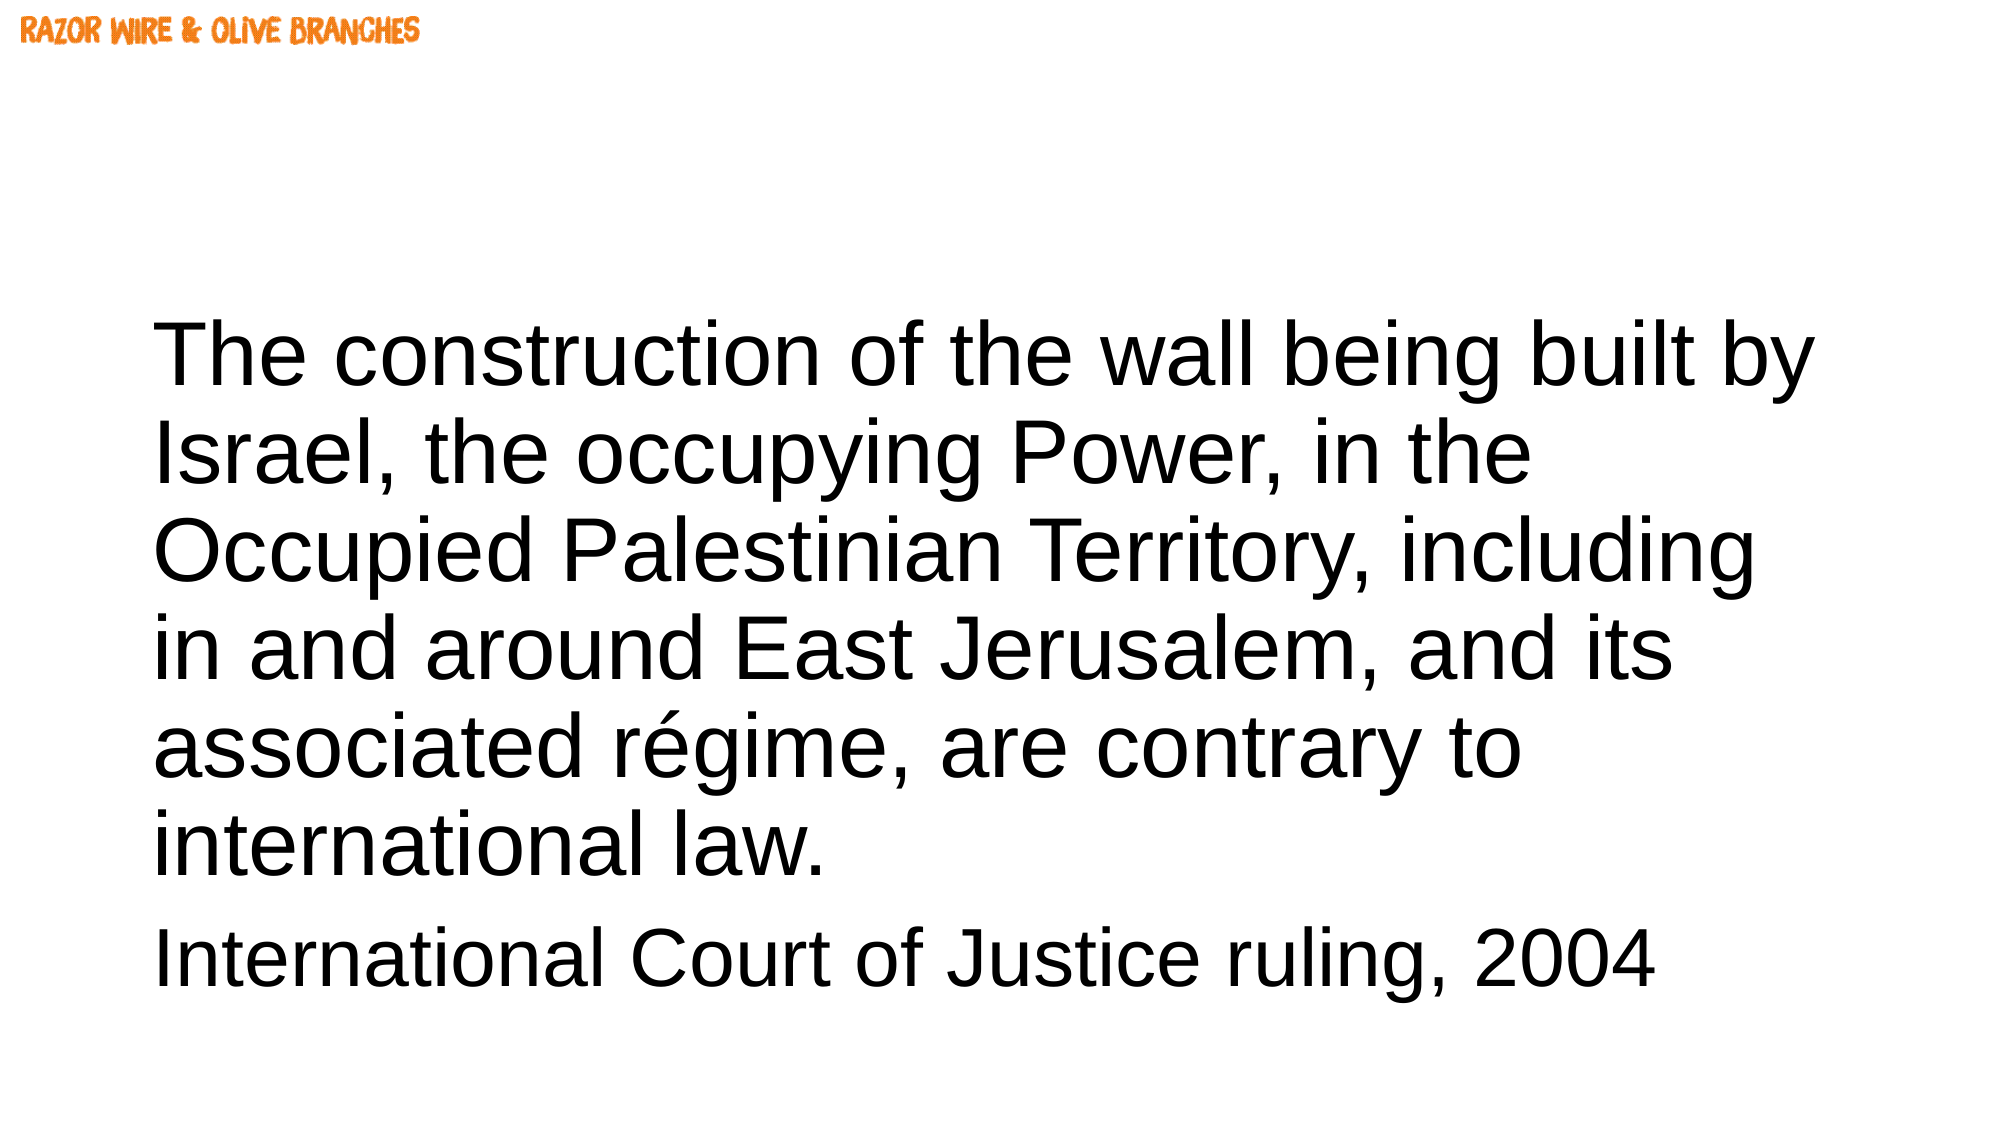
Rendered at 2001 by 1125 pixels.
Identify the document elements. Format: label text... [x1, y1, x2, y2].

list The construction of the wall being built by Israel, the occupying Power, in the Occupied Palestinian Territory, including in and around East Jerusalem, and its associated régime, are contrary to international law. International Court of Justice ruling, 2004 [137, 299, 1863, 1014]
